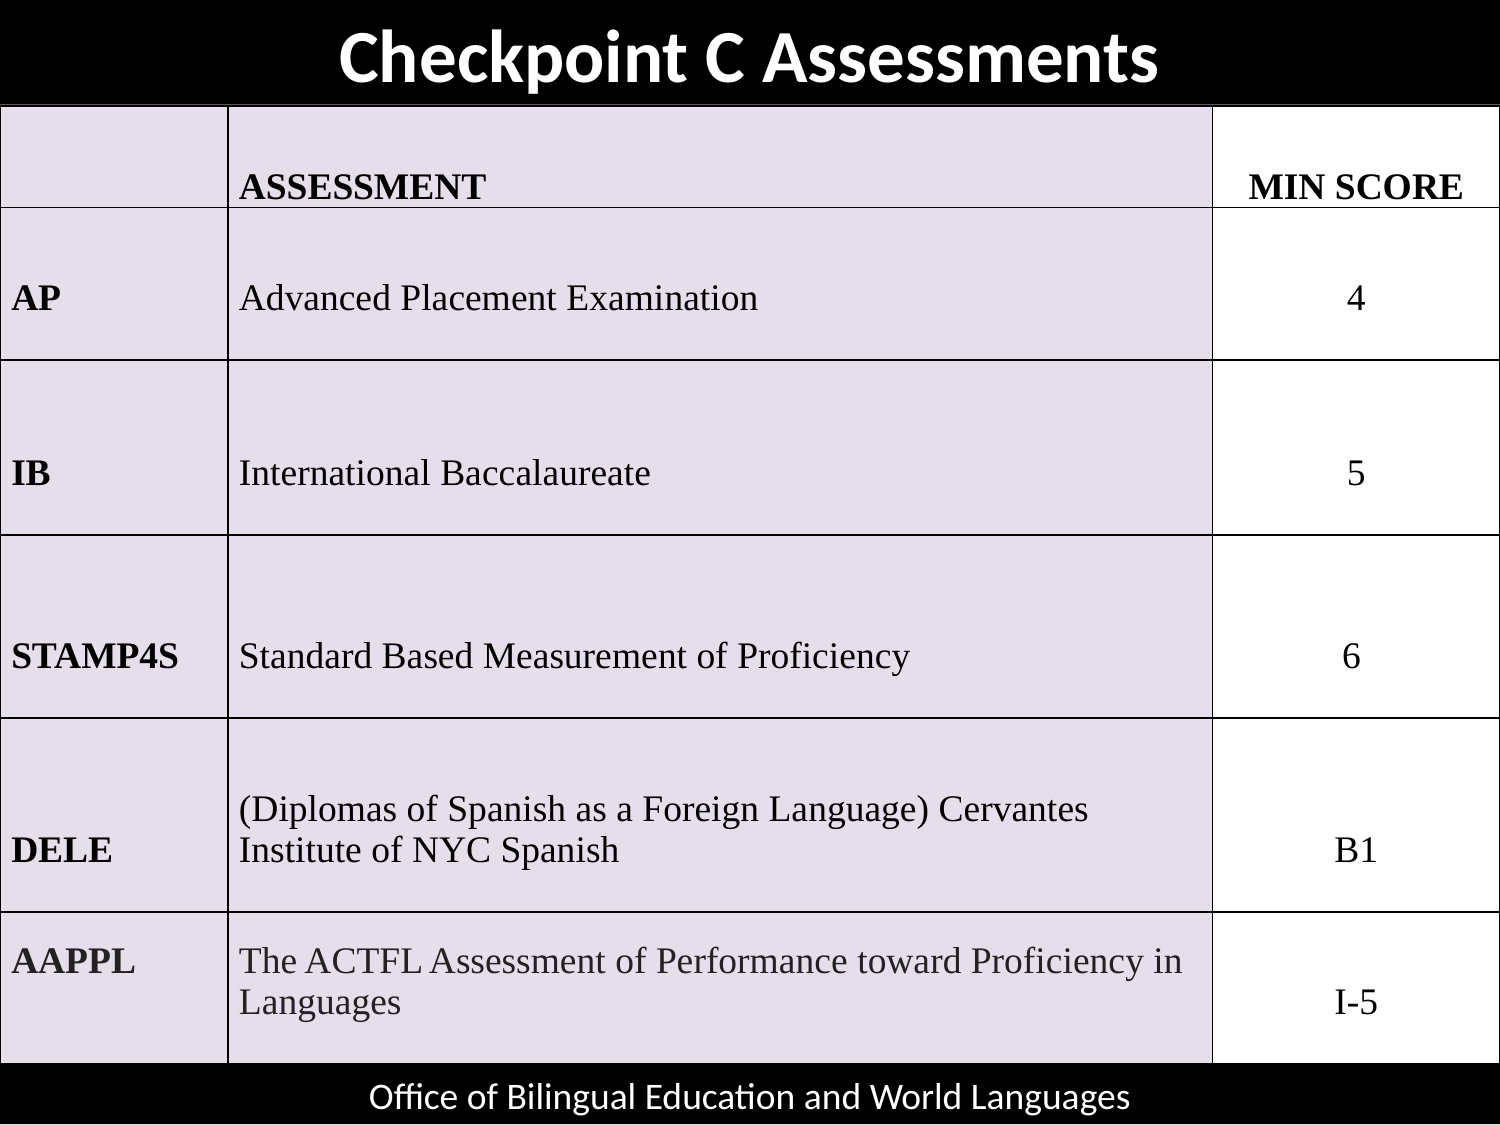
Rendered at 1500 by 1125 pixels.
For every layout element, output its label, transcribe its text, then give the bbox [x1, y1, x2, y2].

table_cell DELE [1, 719, 227, 911]
table_cell Standard Based Measurement of Proficiency [229, 536, 1212, 717]
text_box Checkpoint C Assessments [0, 0, 1500, 105]
table_cell 4 [1213, 208, 1499, 359]
table_cell 6 [1213, 536, 1499, 717]
table_cell B1 [1213, 719, 1499, 911]
table_cell STAMP4S [1, 536, 227, 717]
table_header MIN SCORE [1213, 107, 1499, 207]
table_cell The ACTFL Assessment of Performance toward Proficiency in Languages [229, 913, 1212, 1063]
table_cell AAPPL [1, 913, 227, 1063]
text_box Office of Bilingual Education and World Languages [0, 1065, 1500, 1125]
table_cell (Diplomas of Spanish as a Foreign Language) Cervantes Institute of NYC Spanish [229, 719, 1212, 911]
table_header ASSESSMENT [229, 107, 1212, 207]
table_cell 5 [1213, 361, 1499, 534]
table_cell Advanced Placement Examination [229, 208, 1212, 359]
table_cell IB [1, 361, 227, 534]
table_cell AP [1, 208, 227, 359]
table_header [1, 107, 227, 207]
table_cell International Baccalaureate [229, 361, 1212, 534]
table_cell I-5 [1213, 913, 1499, 1063]
